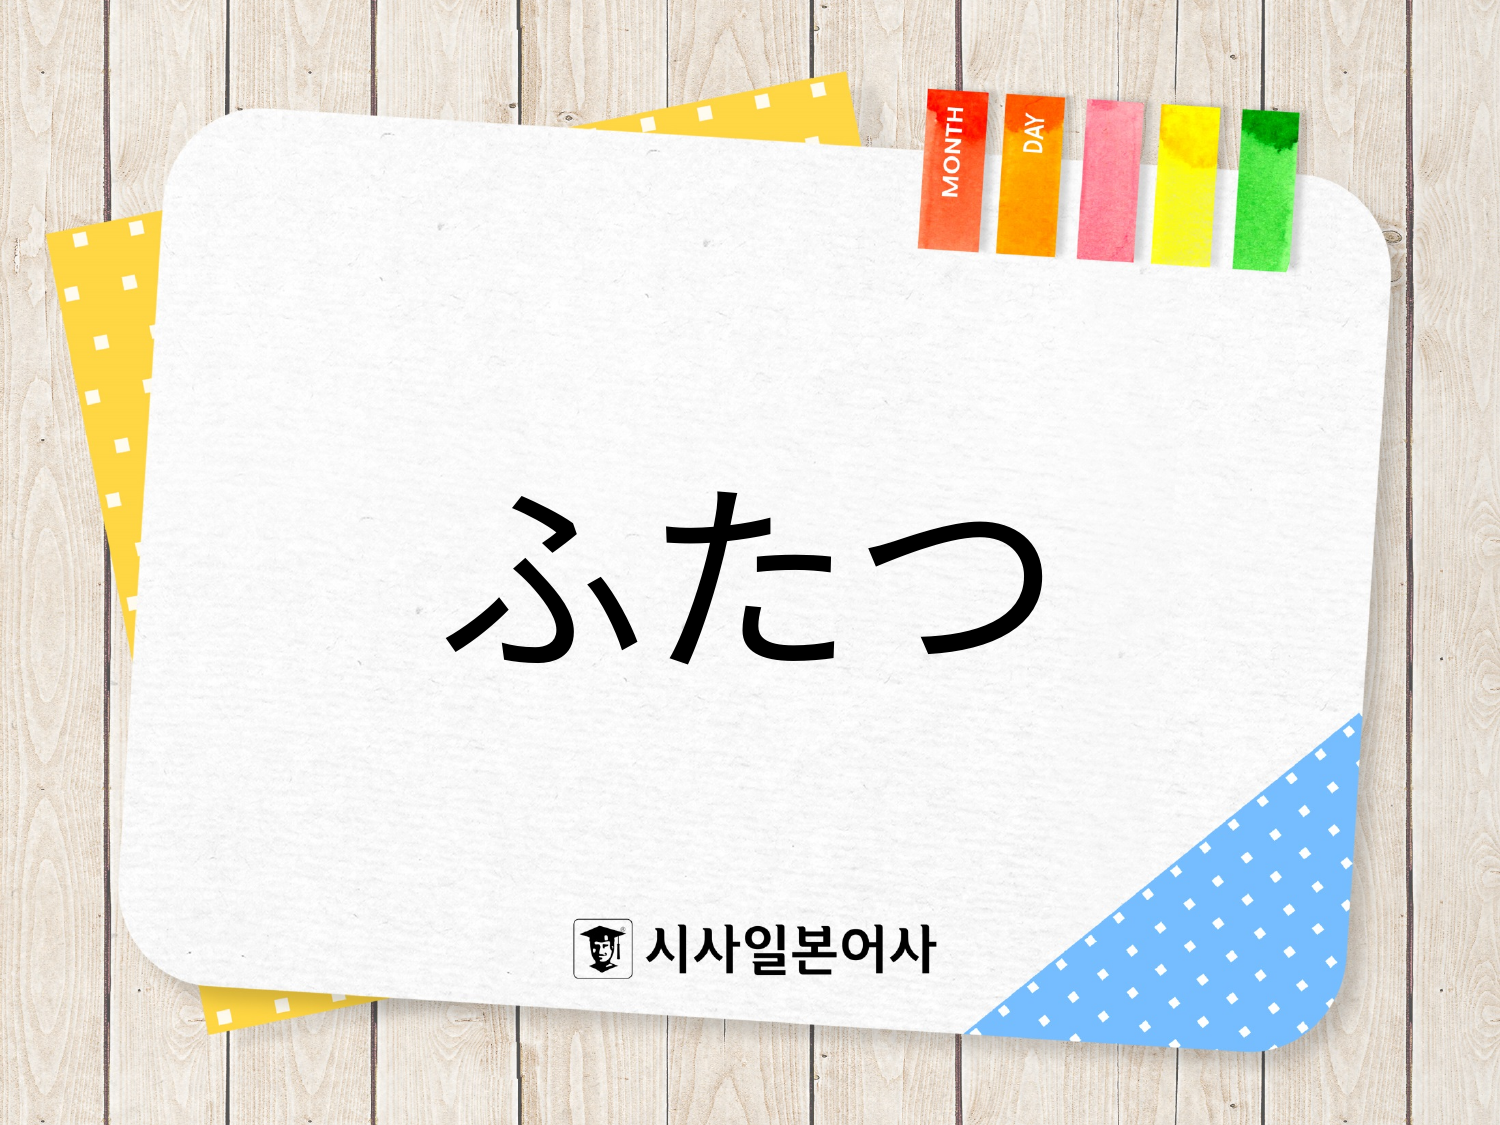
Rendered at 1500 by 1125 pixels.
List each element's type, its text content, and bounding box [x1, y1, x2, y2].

picture [0, 0, 1500, 1125]
title ふたつ [75, 338, 1425, 811]
